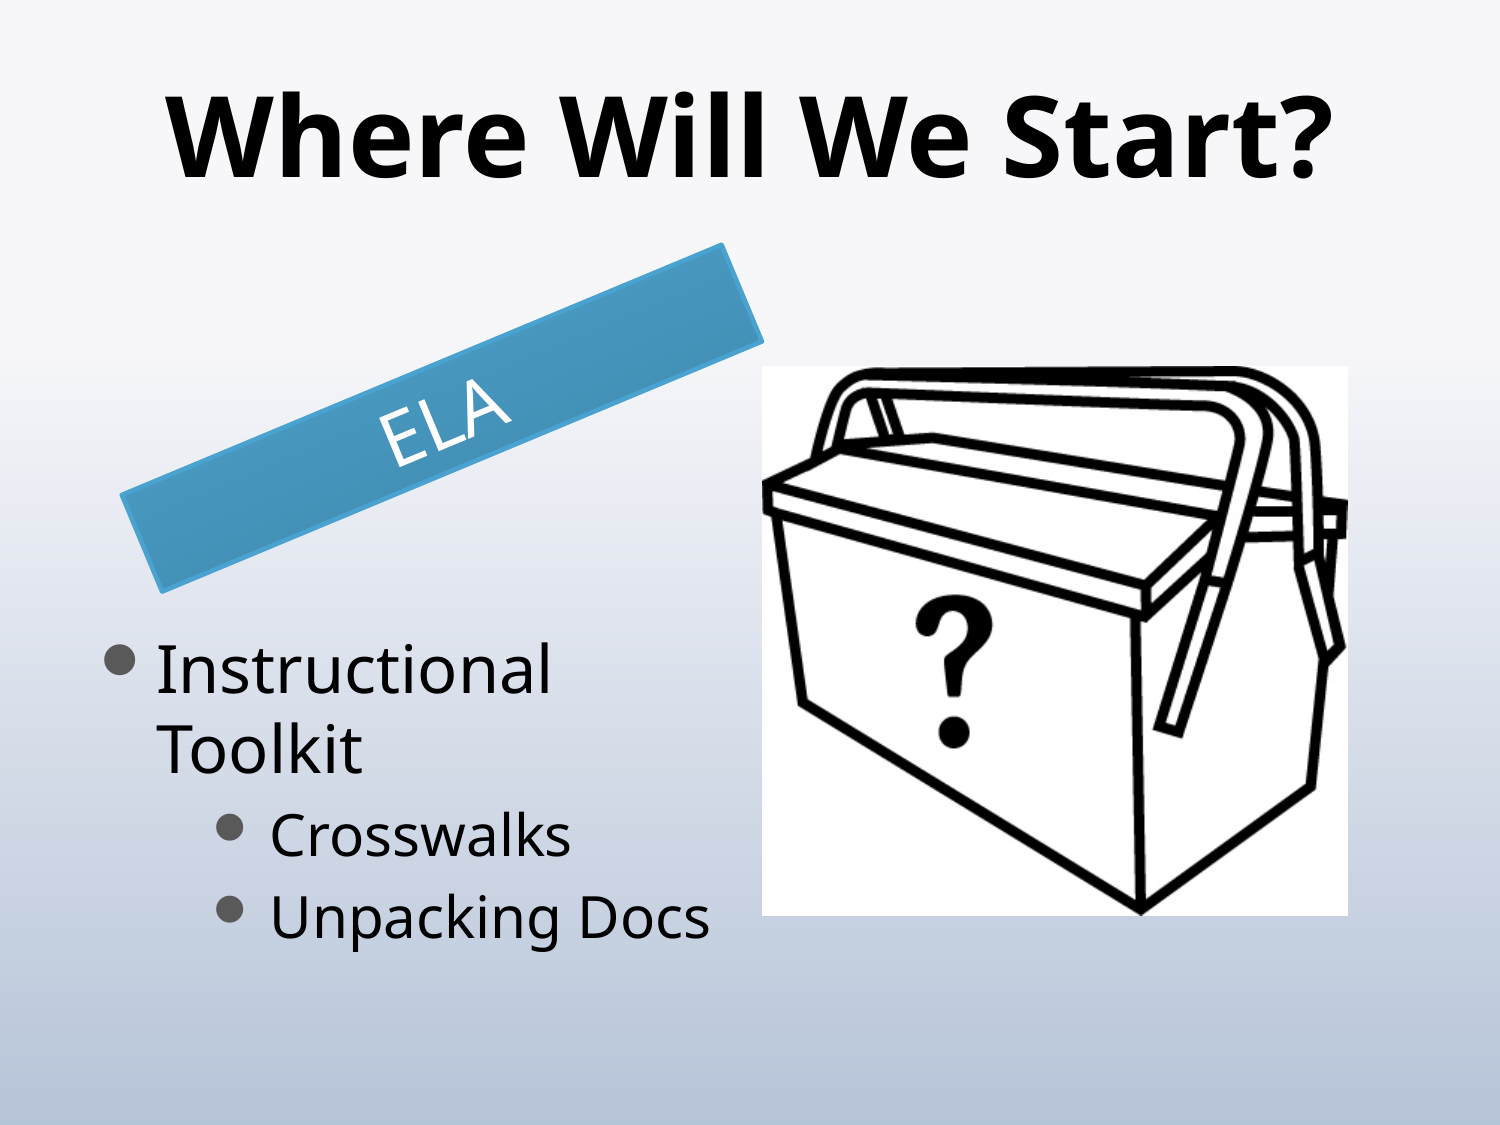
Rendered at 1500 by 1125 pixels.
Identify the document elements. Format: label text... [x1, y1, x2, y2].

list Instructional Toolkit Crosswalks Unpacking Docs [84, 531, 735, 969]
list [760, 284, 1350, 997]
text_box ELA [119, 242, 760, 594]
title Where Will We Start? [150, 37, 1350, 245]
